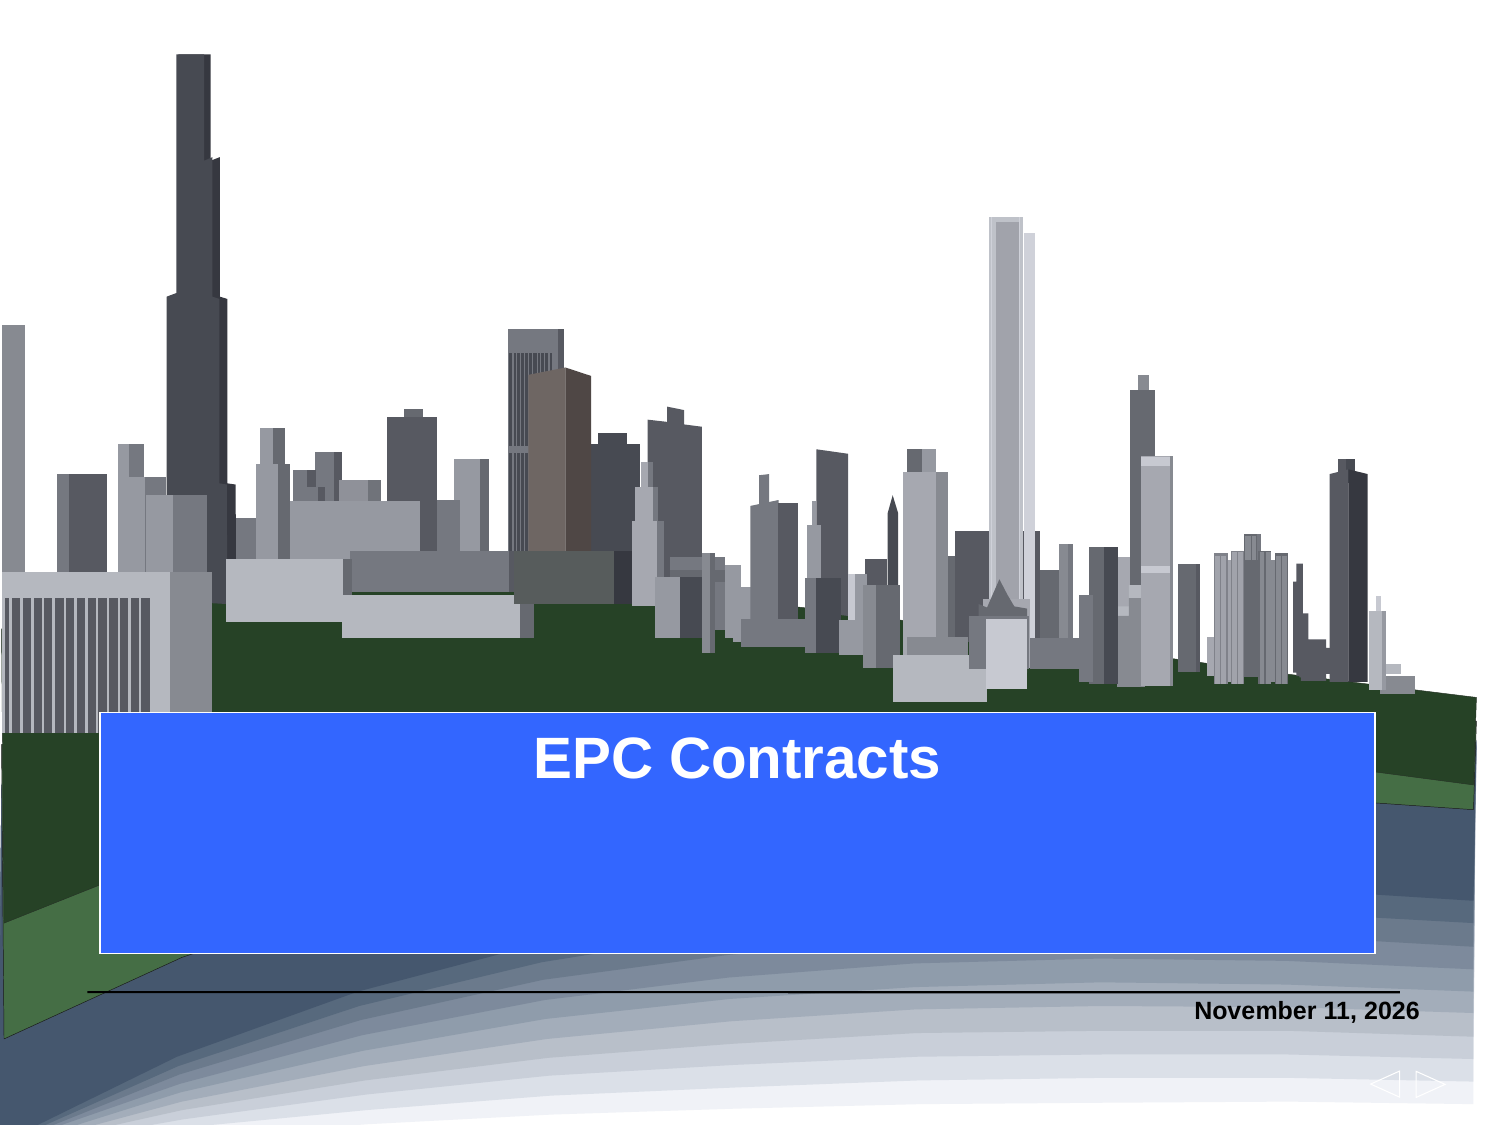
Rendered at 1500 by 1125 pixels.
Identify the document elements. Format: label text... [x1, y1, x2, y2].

title EPC Contracts [99, 712, 1376, 954]
